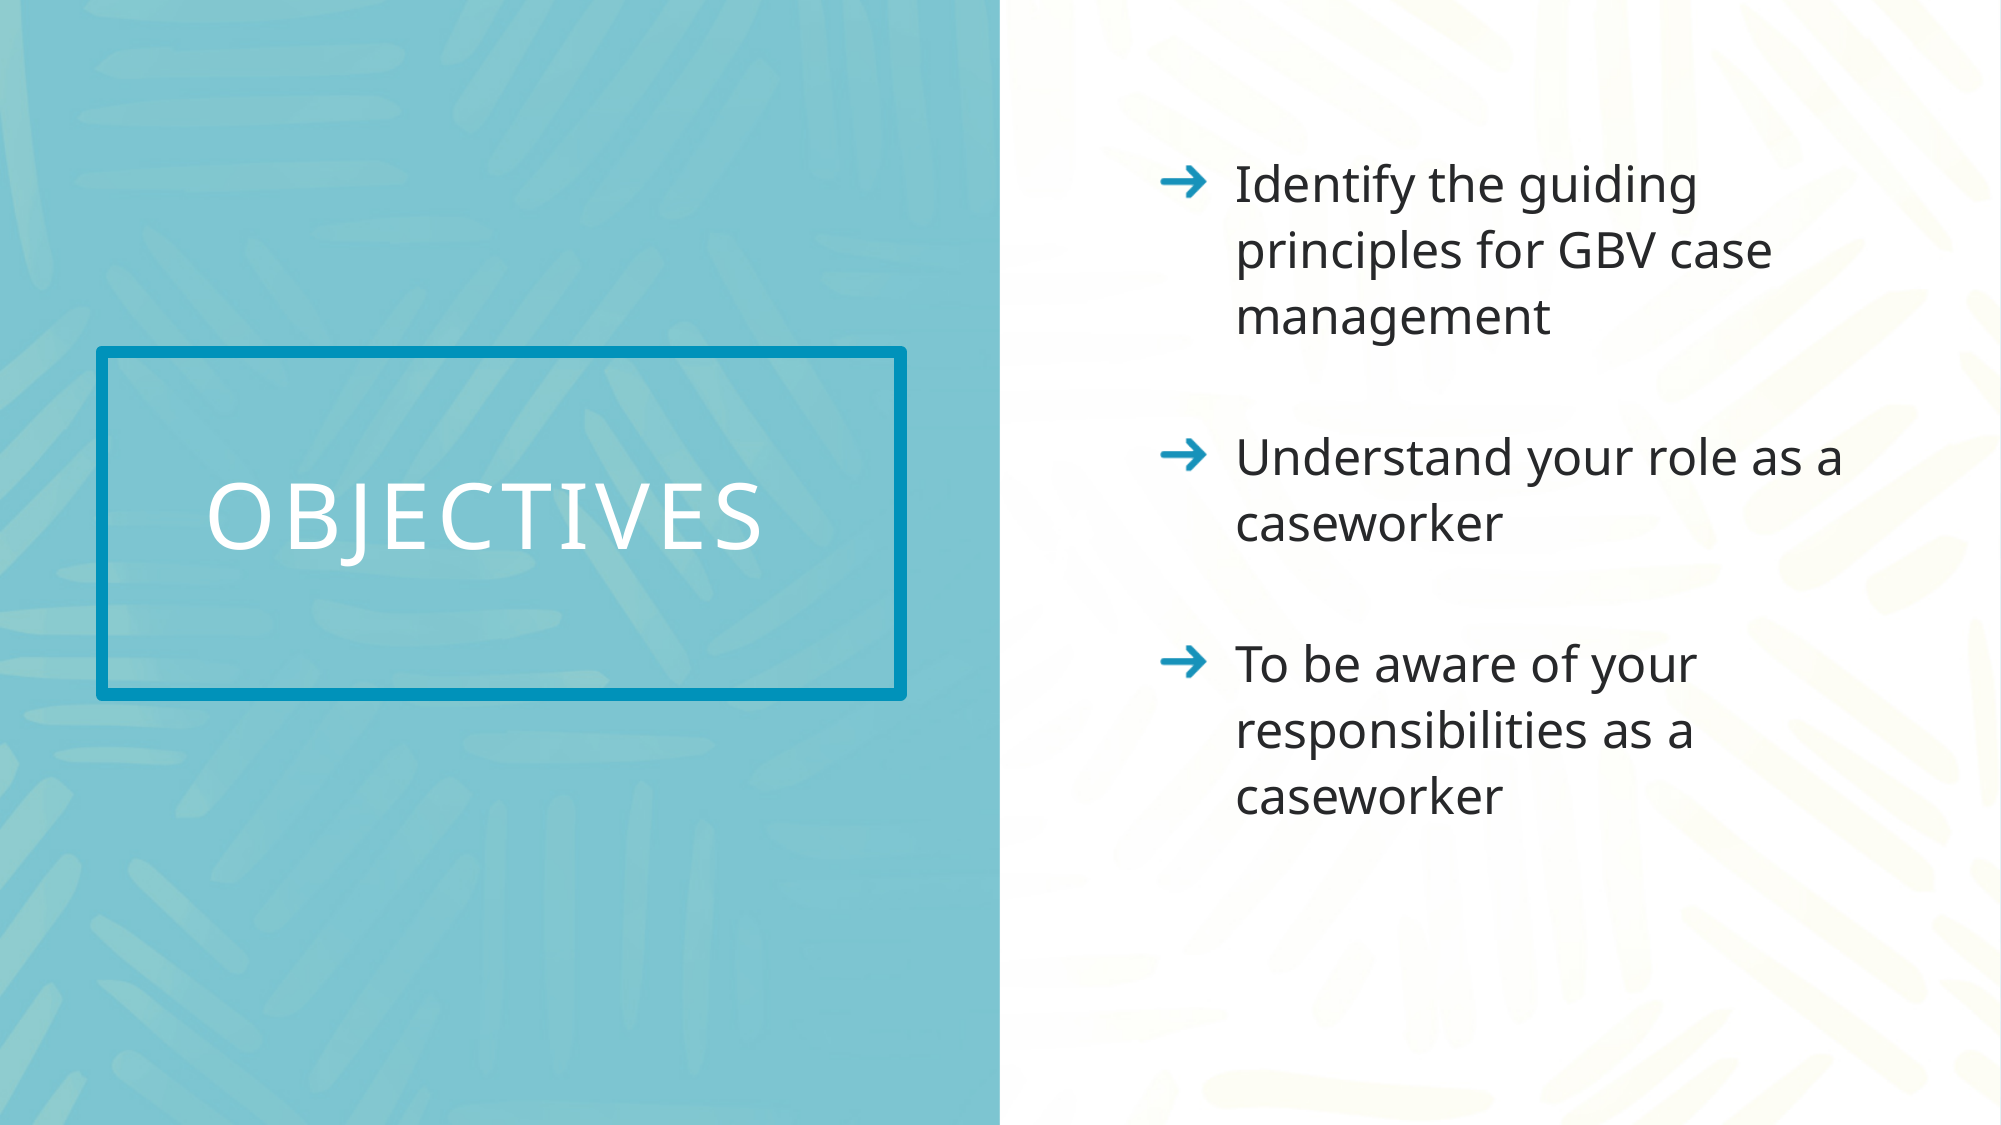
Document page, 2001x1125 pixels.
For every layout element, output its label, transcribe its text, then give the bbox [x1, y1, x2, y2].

picture [0, 0, 2001, 1125]
list Identify the guiding principles for GBV case management Understand your role as a caseworker To be aware of your responsibilities as a caseworker [1152, 140, 1888, 971]
title Objectives [108, 396, 892, 651]
